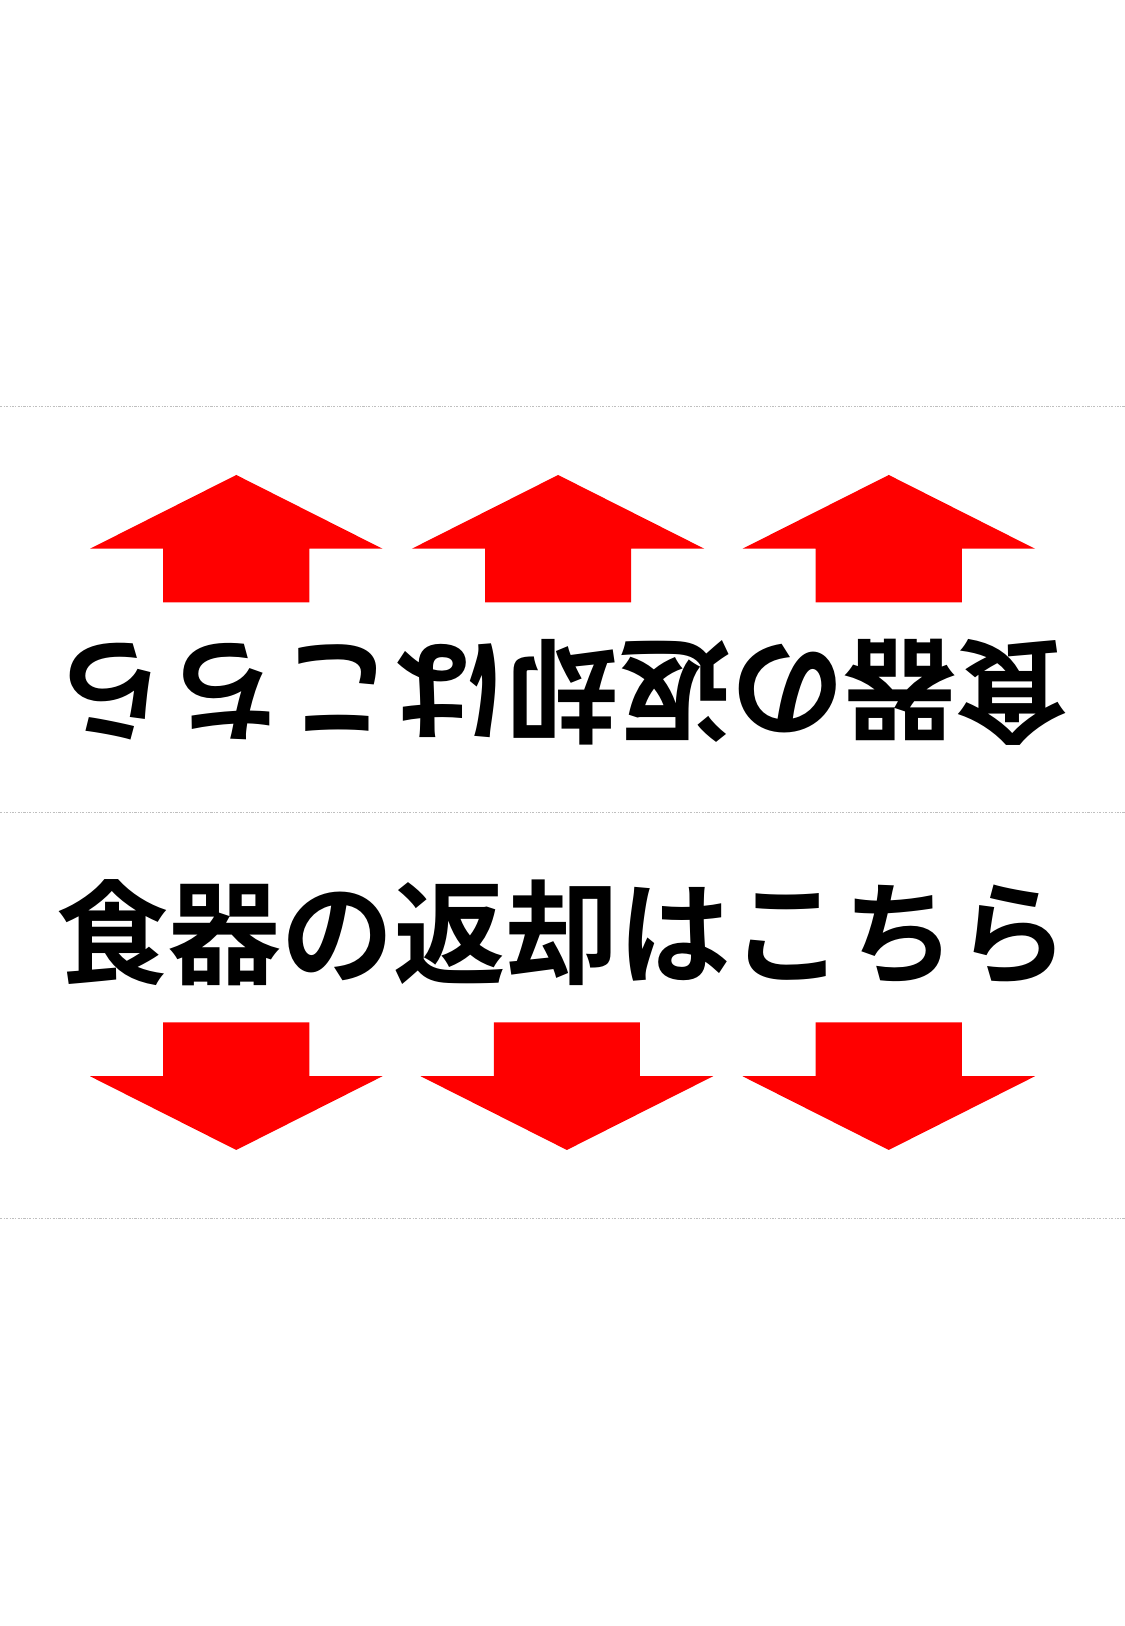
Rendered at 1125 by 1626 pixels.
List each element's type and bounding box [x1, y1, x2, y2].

text_box [36, 855, 1089, 1150]
text_box [36, 474, 1089, 770]
